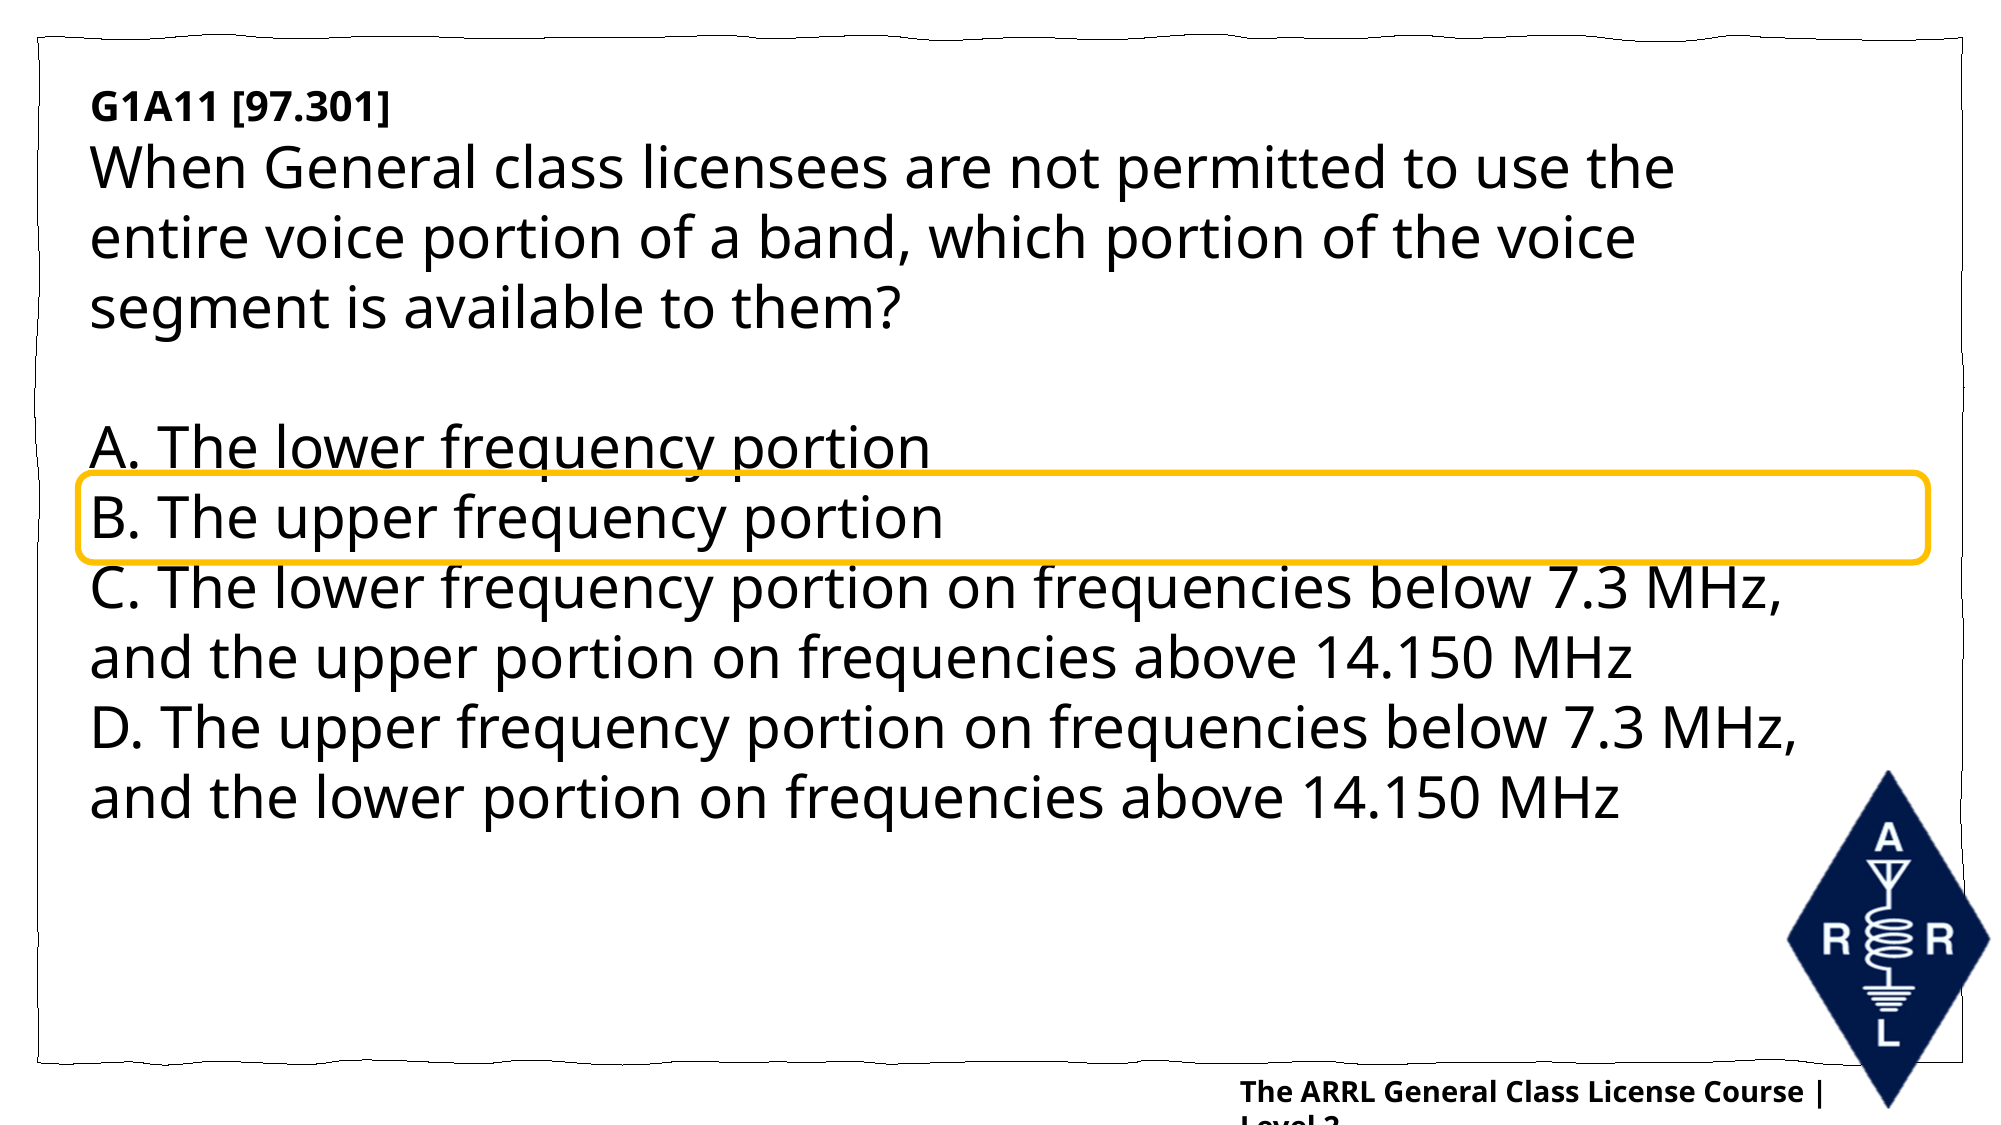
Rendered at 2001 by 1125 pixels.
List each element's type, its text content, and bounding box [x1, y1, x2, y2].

text_box G1A11 [97.301] When General class licensees are not permitted to use the entire voice portion of a band, which portion of the voice segment is available to them? A. The lower frequency portion B. The upper frequency portion C. The lower frequency portion on frequencies below 7.3 MHz, and the upper portion on frequencies above 14.150 MHz D. The upper frequency portion on frequencies below 7.3 MHz, and the lower portion on frequencies above 14.150 MHz [75, 72, 1850, 838]
picture [1773, 752, 1999, 1125]
text_box [76, 471, 1930, 564]
